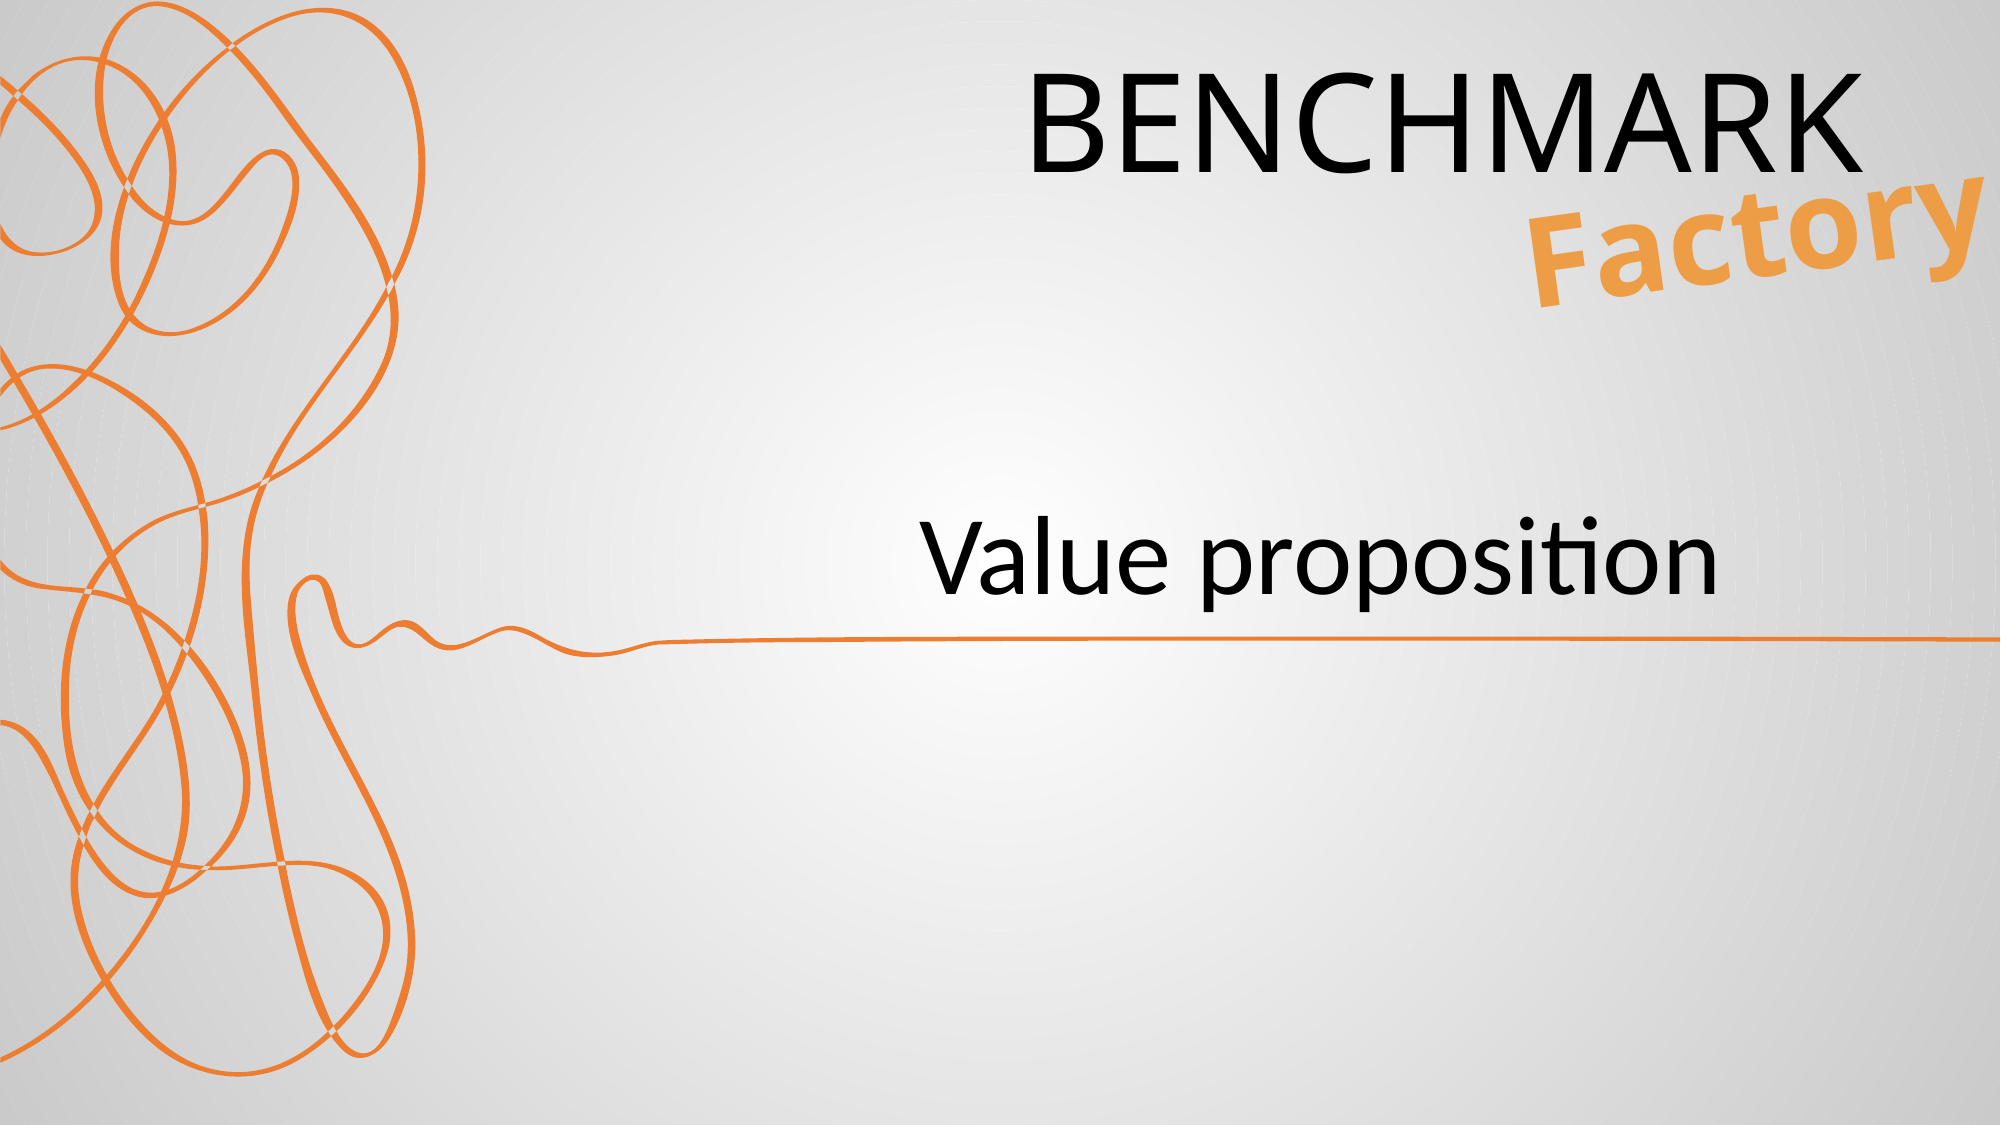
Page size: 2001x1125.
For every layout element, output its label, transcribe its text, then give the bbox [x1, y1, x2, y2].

text_box BENCHMARK [987, 57, 1933, 178]
text_box Value proposition [765, 474, 1876, 624]
text_box Factory [1498, 152, 2000, 303]
